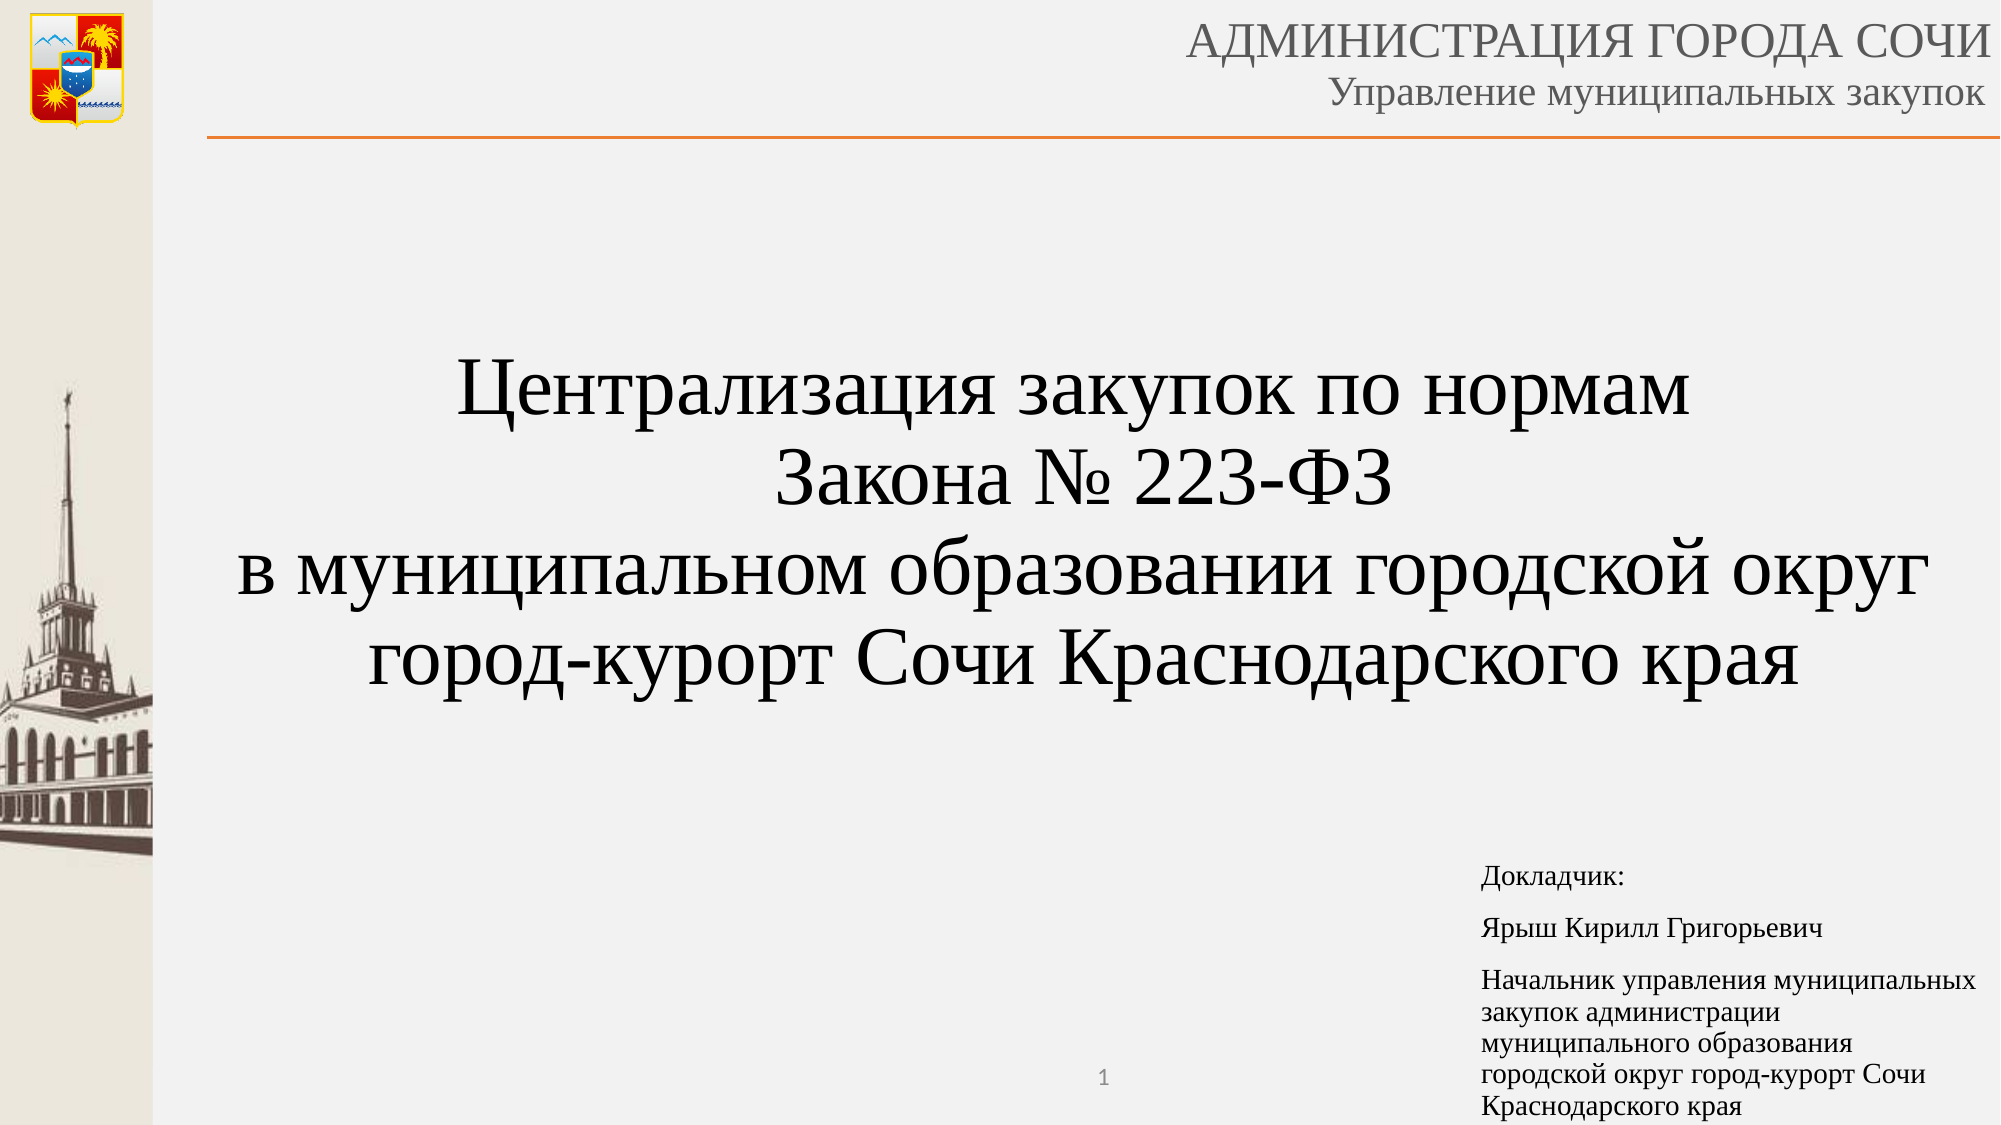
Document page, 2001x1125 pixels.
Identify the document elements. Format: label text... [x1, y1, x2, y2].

picture [0, 215, 153, 967]
title Централизация закупок по нормам Закона № 223-ФЗ в муниципальном образовании городской округ город-курорт Сочи Краснодарского края [188, 203, 1981, 842]
slide_number 1 [878, 1045, 1329, 1106]
text_box Докладчик: Ярыш Кирилл Григорьевич Начальник управления муниципальных закупок администрации муниципального образования городской округ город-курорт Сочи Краснодарского края [1466, 852, 2000, 1106]
picture [13, 0, 140, 143]
